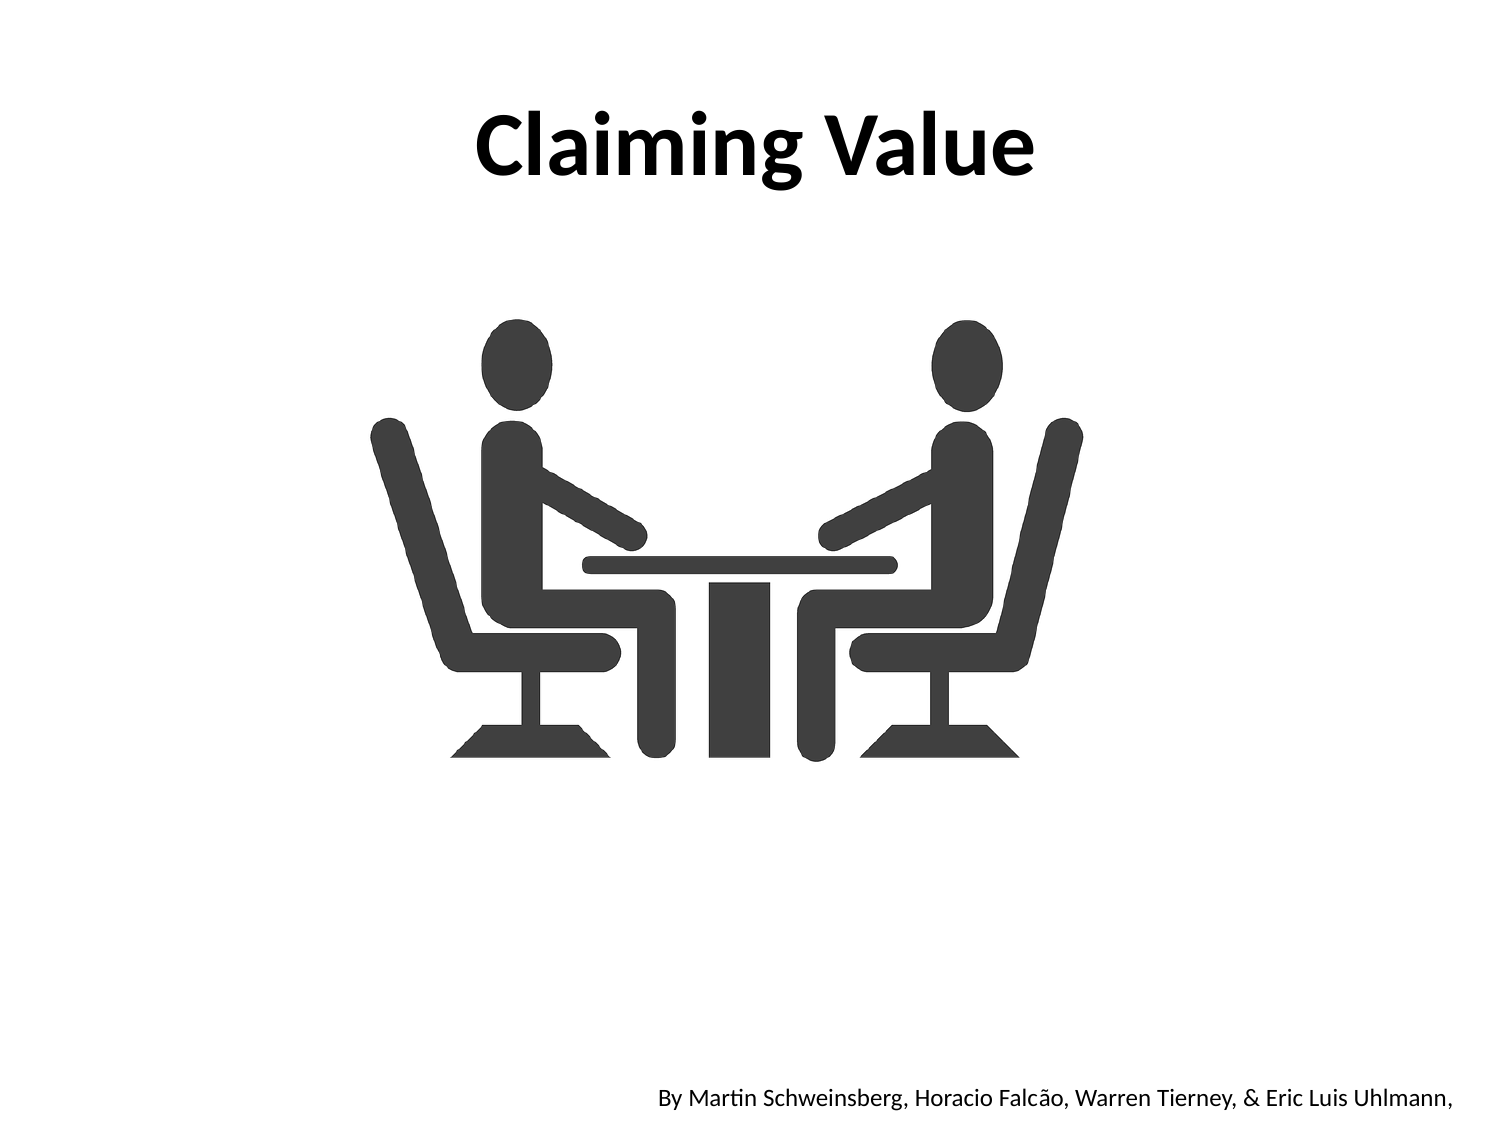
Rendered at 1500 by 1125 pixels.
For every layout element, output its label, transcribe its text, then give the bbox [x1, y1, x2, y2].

text_box Claiming Value [49, 0, 1463, 330]
text_box By Martin Schweinsberg, Horacio Falcão, Warren Tierney, & Eric Luis Uhlmann, [617, 1062, 1475, 1119]
picture [305, 262, 1163, 801]
